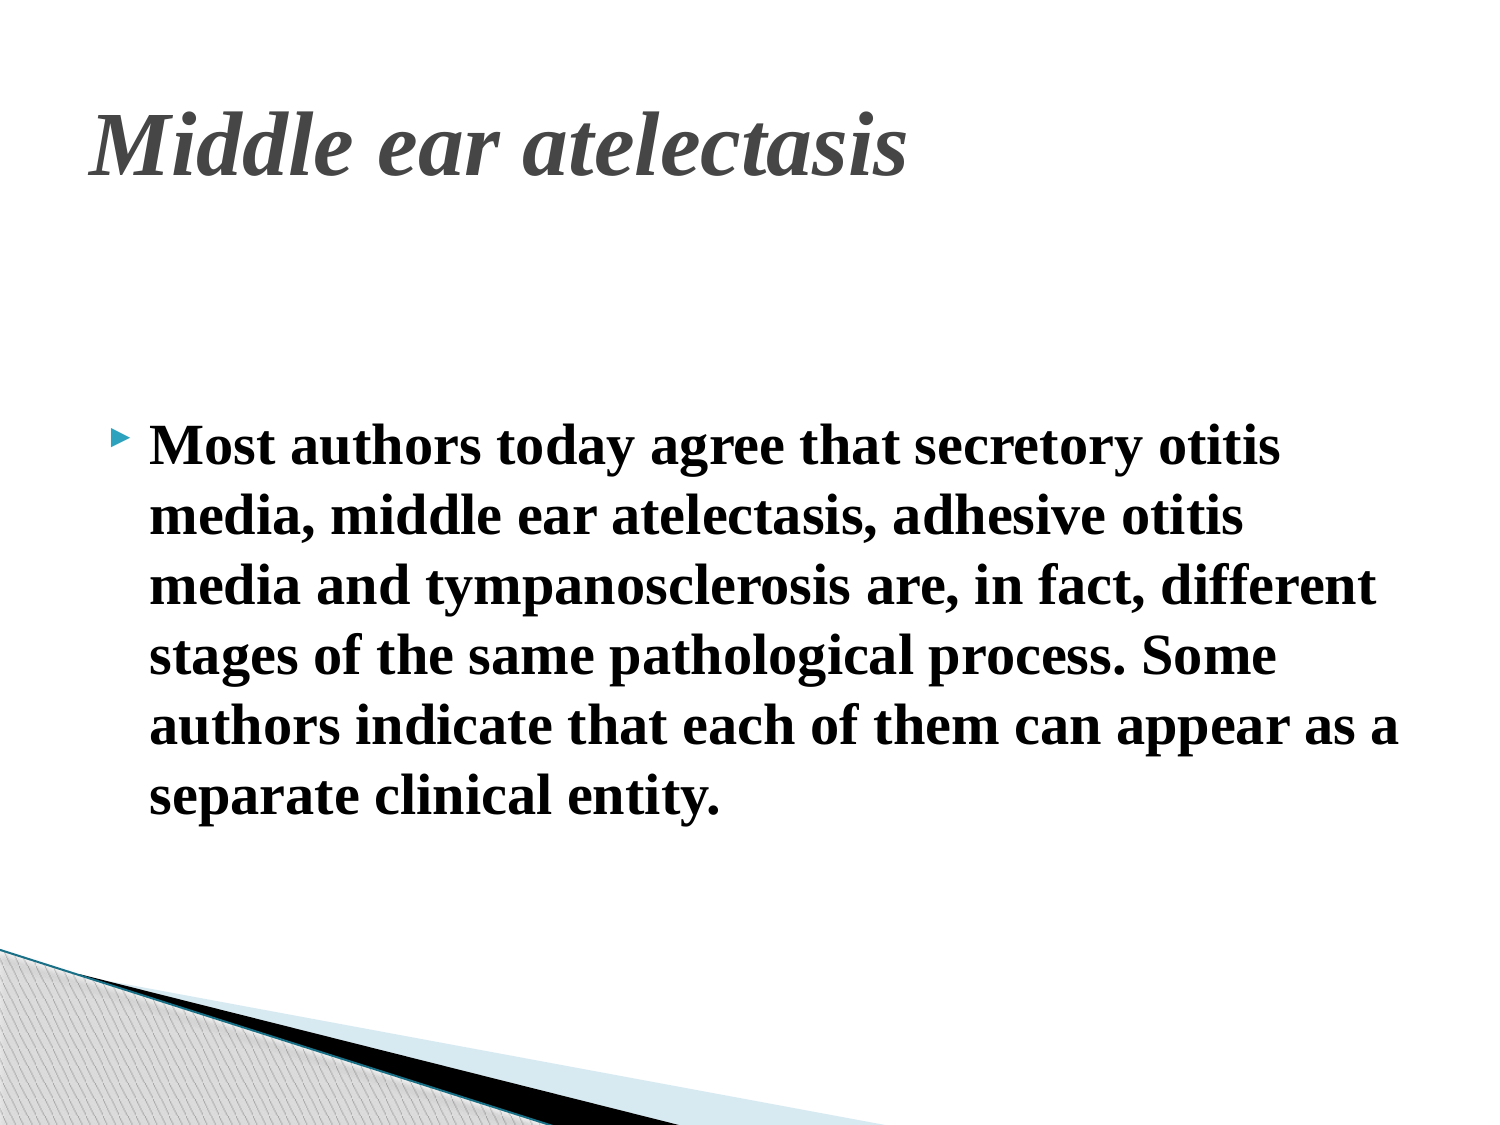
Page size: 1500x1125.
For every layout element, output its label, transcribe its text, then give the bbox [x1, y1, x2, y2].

title Middle ear atelectasis [75, 45, 1425, 233]
list Most authors today agree that secretory otitis media, middle ear atelectasis, adhesive otitis media and tympanosclerosis are, in fact, different stages of the same pathological process. Some authors indicate that each of them can appear as a separate clinical entity. [75, 243, 1425, 986]
